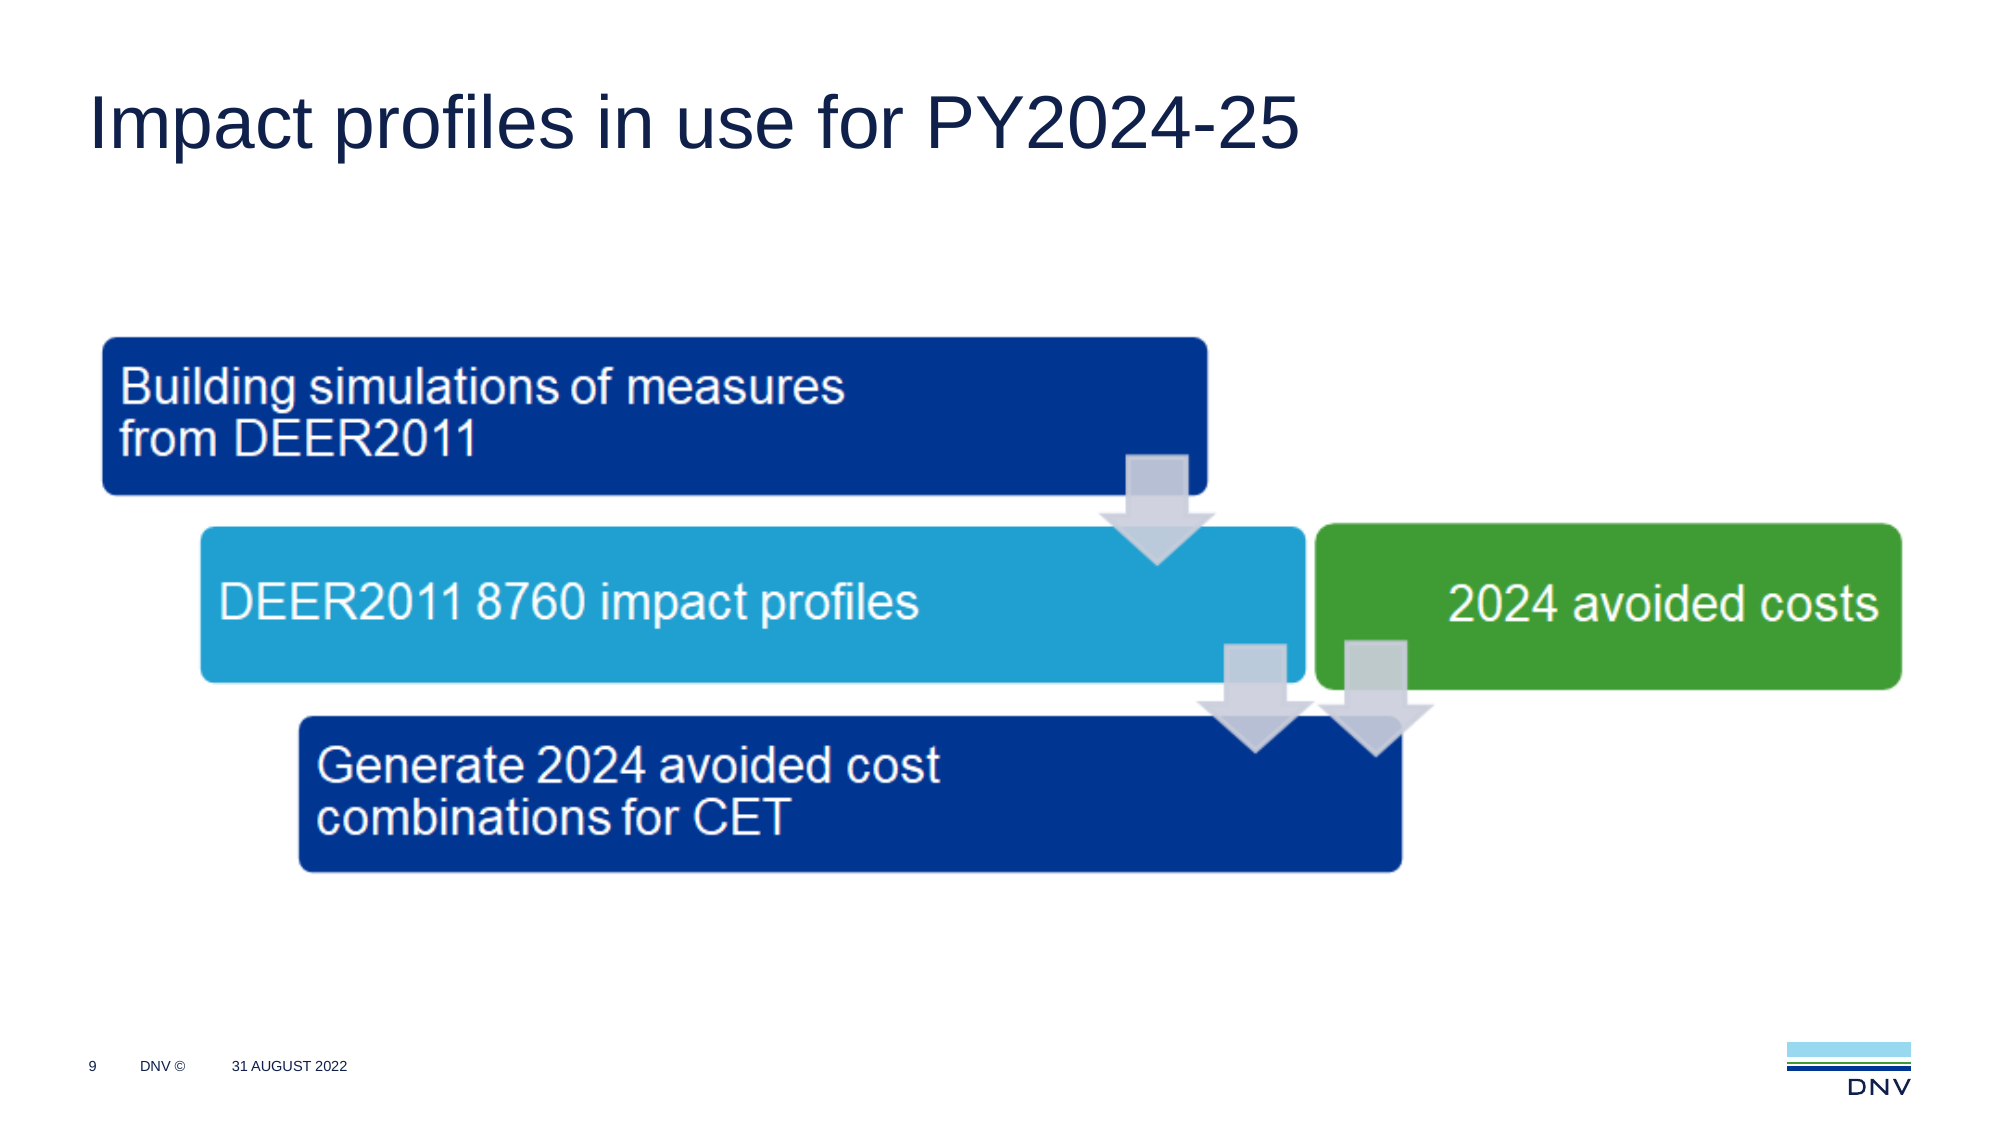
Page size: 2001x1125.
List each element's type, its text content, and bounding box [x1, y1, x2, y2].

slide_number 9 [88, 1056, 133, 1082]
picture [90, 332, 1911, 878]
title Impact profiles in use for PY2024-25 [88, 88, 1912, 243]
